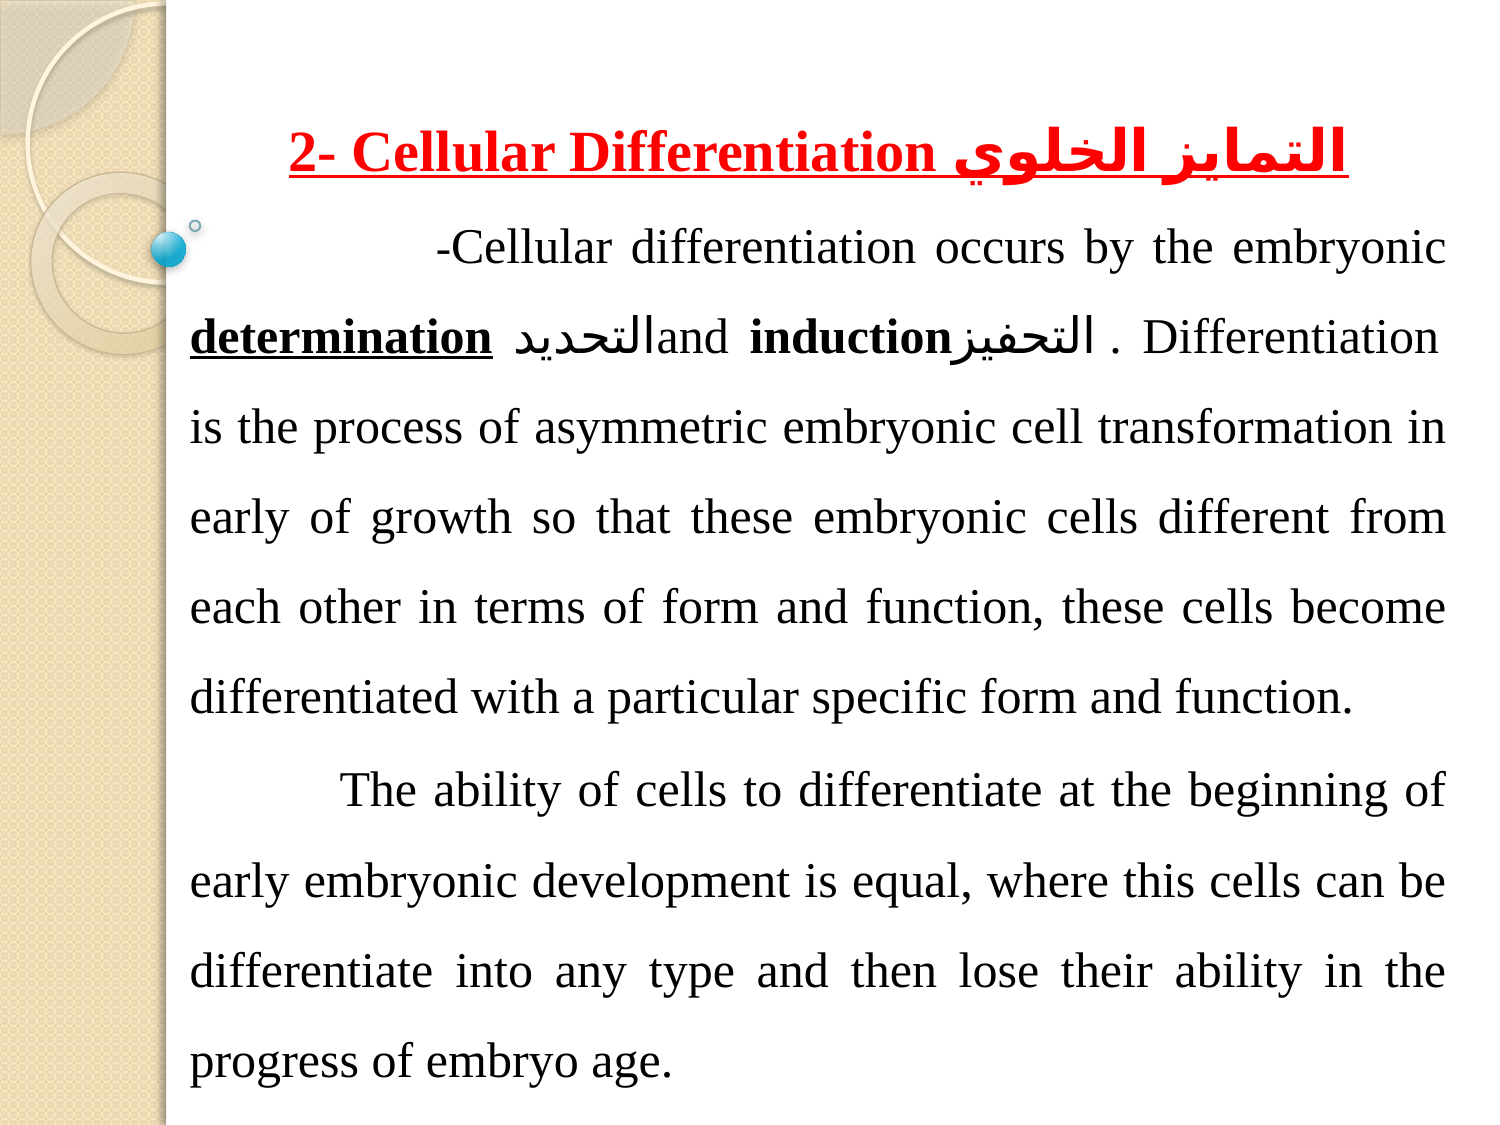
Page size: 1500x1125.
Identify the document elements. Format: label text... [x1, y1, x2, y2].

text_box 2- Cellular Differentiation التمايز الخلوي -Cellular differentiation occurs by the embryonic determination التحديدand inductionالتحفيز . Differentiation is the process of asymmetric embryonic cell transformation in early of growth so that these embryonic cells different from each other in terms of form and function, these cells become differentiated with a particular specific form and function. [174, 71, 1463, 712]
text_box The ability of cells to differentiate at the beginning of early embryonic development is equal, where this cells can be differentiate into any type and then lose their ability in the progress of embryo age. [174, 712, 1463, 1095]
